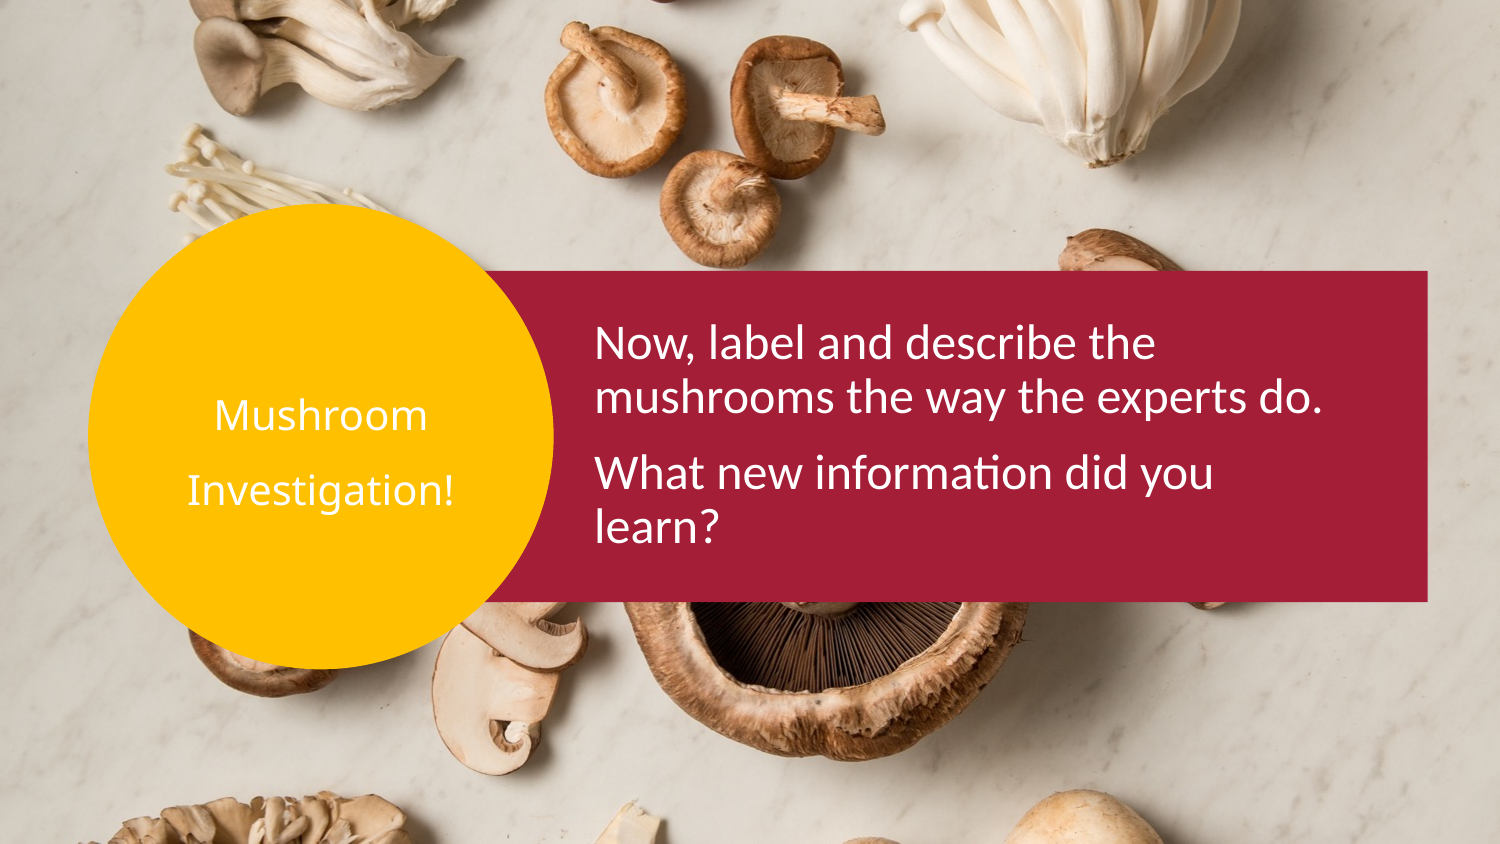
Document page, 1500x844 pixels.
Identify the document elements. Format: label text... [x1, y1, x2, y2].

text_box [487, 269, 1430, 604]
text_box Mushroom Investigation! [113, 356, 528, 522]
picture [0, 0, 1500, 844]
text_box Now, label and describe the mushrooms the way the experts do. What new information did you learn? [579, 141, 1360, 597]
text_box [86, 201, 556, 672]
